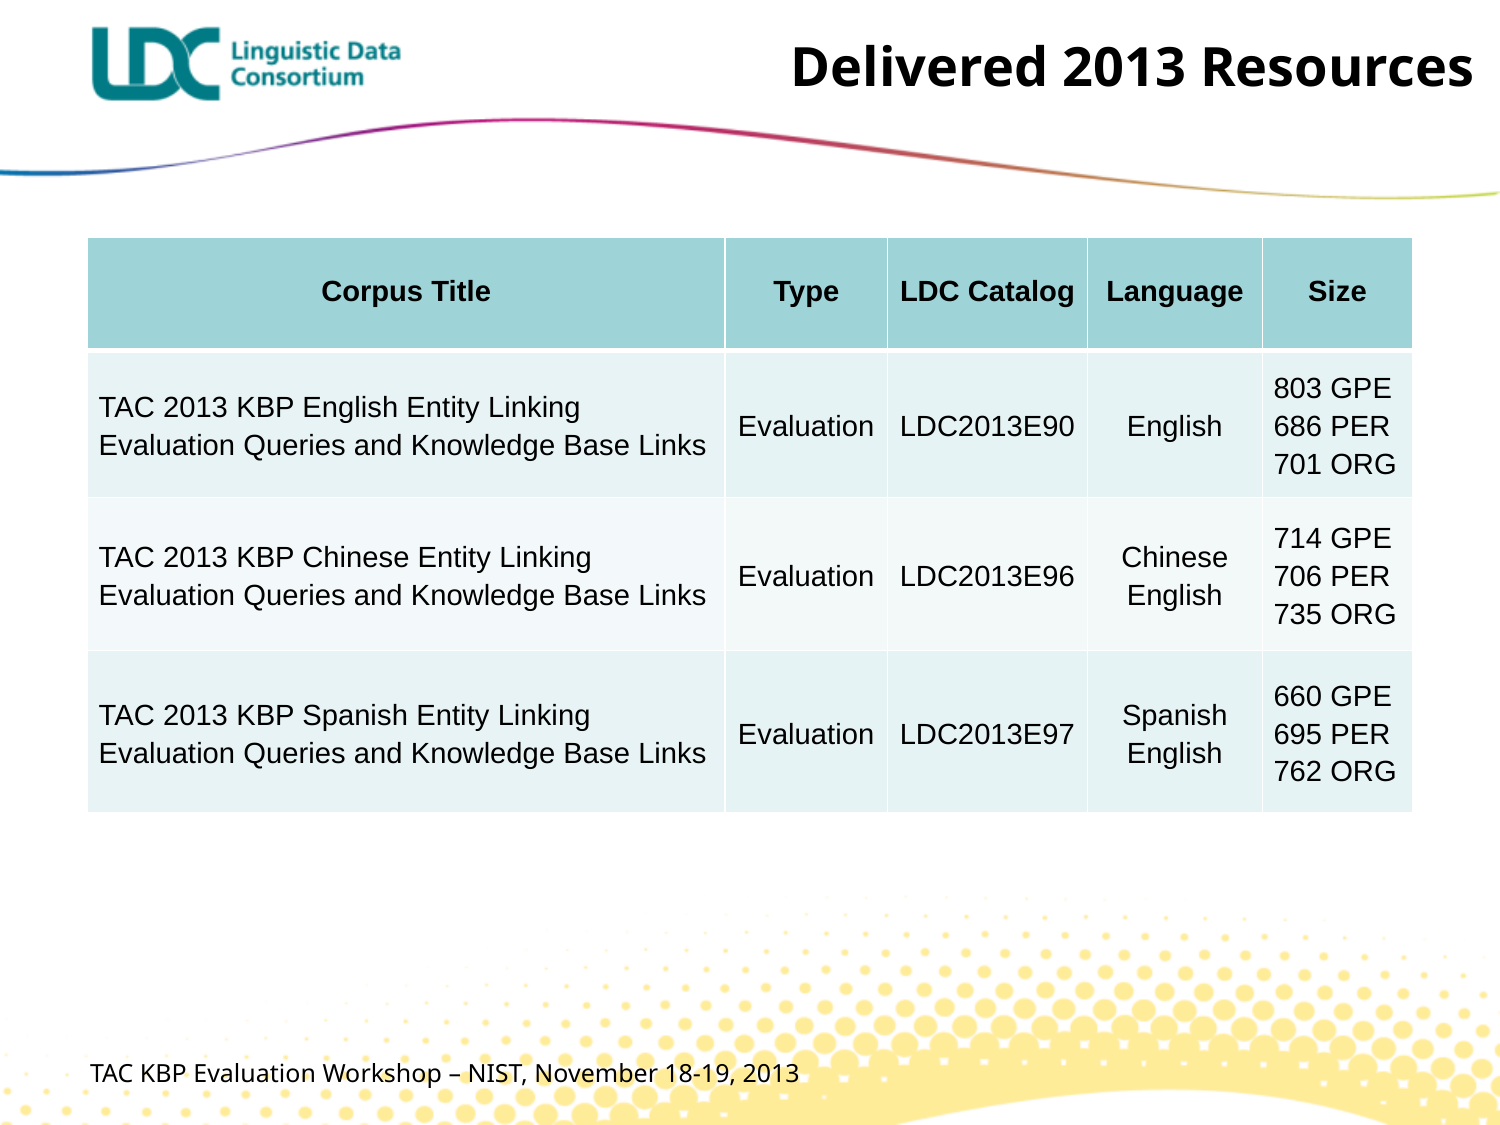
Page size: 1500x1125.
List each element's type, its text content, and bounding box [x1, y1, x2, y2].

table_header Type [726, 238, 887, 348]
footer TAC KBP Evaluation Workshop – NIST, November 18-19, 2013 [74, 1049, 1076, 1103]
table_cell Chinese English [1088, 498, 1262, 650]
picture [0, 0, 1500, 1125]
table_cell LDC2013E96 [888, 498, 1087, 650]
table_cell TAC 2013 KBP Spanish Entity Linking Evaluation Queries and Knowledge Base Links [88, 651, 724, 812]
table_header Size [1263, 238, 1412, 348]
table_header LDC Catalog [888, 238, 1087, 348]
table_cell TAC 2013 KBP English Entity Linking Evaluation Queries and Knowledge Base Links [88, 353, 724, 497]
table_cell Evaluation [726, 498, 887, 650]
table_cell LDC2013E97 [888, 651, 1087, 812]
table_cell Spanish English [1088, 651, 1262, 812]
table_cell English [1088, 353, 1262, 497]
table_cell Evaluation [726, 353, 887, 497]
table_cell 714 GPE 706 PER 735 ORG [1263, 498, 1412, 650]
table_header Language [1088, 238, 1262, 348]
table_cell 803 GPE 686 PER 701 ORG [1263, 353, 1412, 497]
table_cell LDC2013E90 [888, 353, 1087, 497]
table_cell 660 GPE 695 PER 762 ORG [1263, 651, 1412, 812]
table_cell TAC 2013 KBP Chinese Entity Linking Evaluation Queries and Knowledge Base Links [88, 498, 724, 650]
table_cell Evaluation [726, 651, 887, 812]
title Delivered 2013 Resources [425, 32, 1475, 163]
table_header Corpus Title [88, 238, 724, 348]
